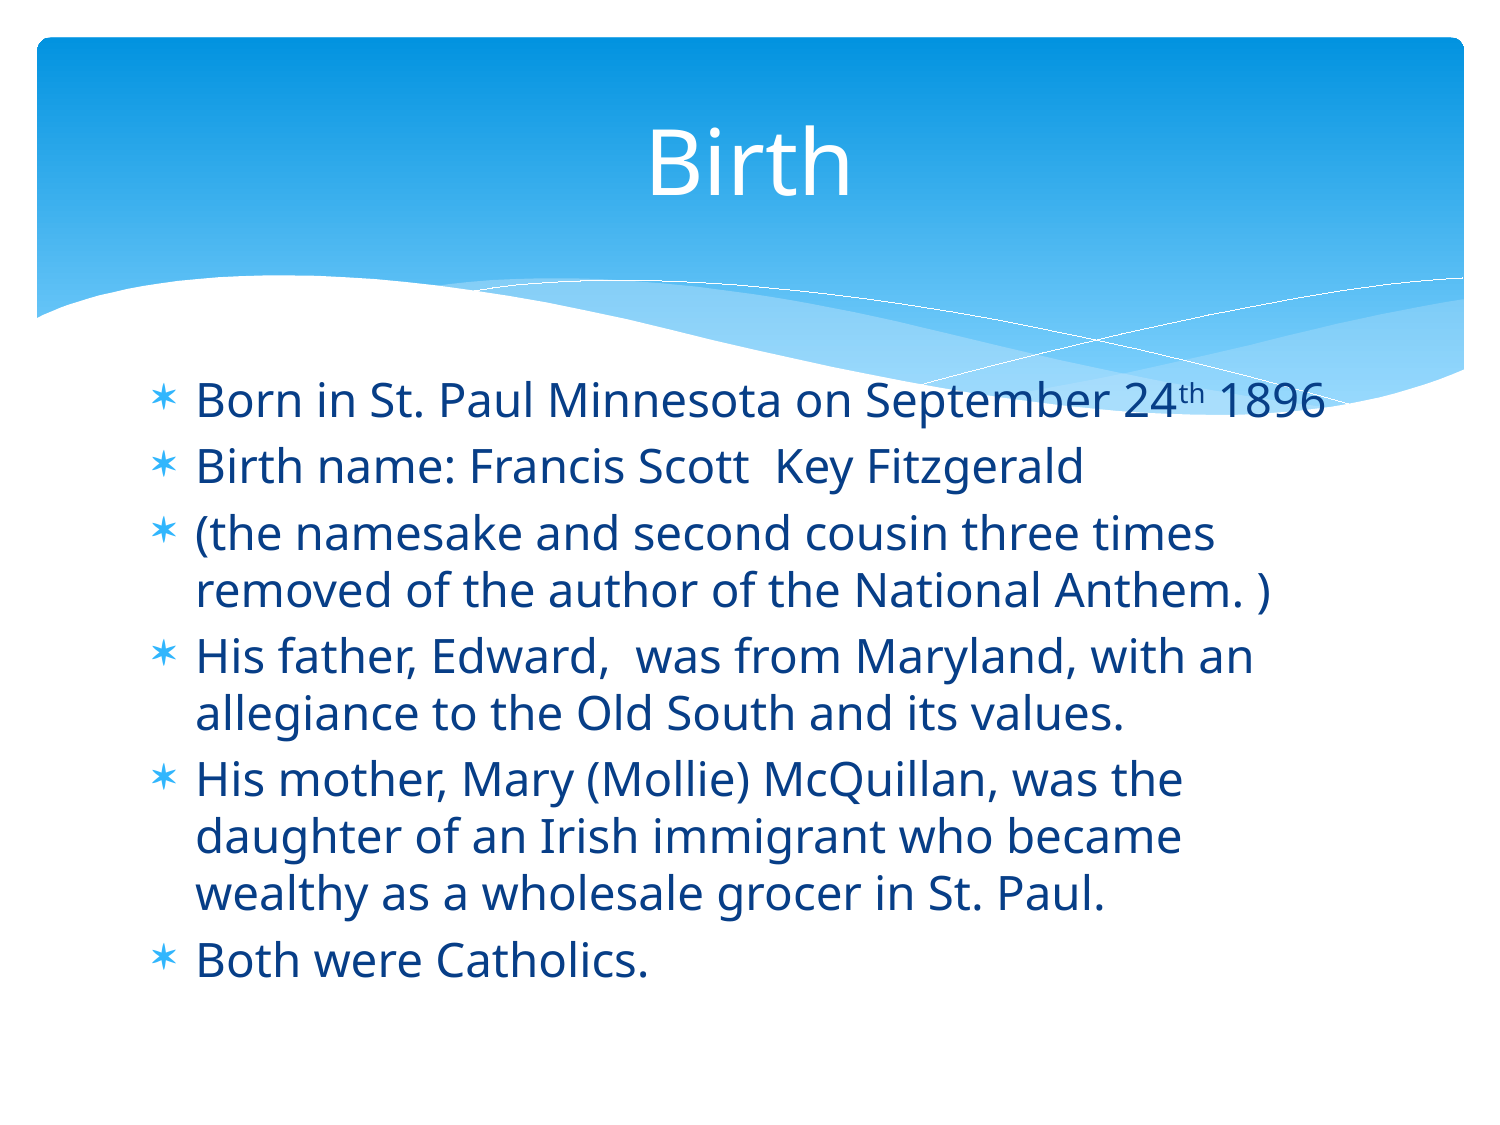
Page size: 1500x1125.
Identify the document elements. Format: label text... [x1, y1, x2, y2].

title Birth [75, 55, 1425, 261]
list Born in St. Paul Minnesota on September 24th 1896 Birth name: Francis Scott Key Fitzgerald (the namesake and second cousin three times removed of the author of the National Anthem. ) His father, Edward, was from Maryland, with an allegiance to the Old South and its values. His mother, Mary (Mollie) McQuillan, was the daughter of an Irish immigrant who became wealthy as a wholesale grocer in St. Paul. Both were Catholics. [137, 362, 1353, 1050]
